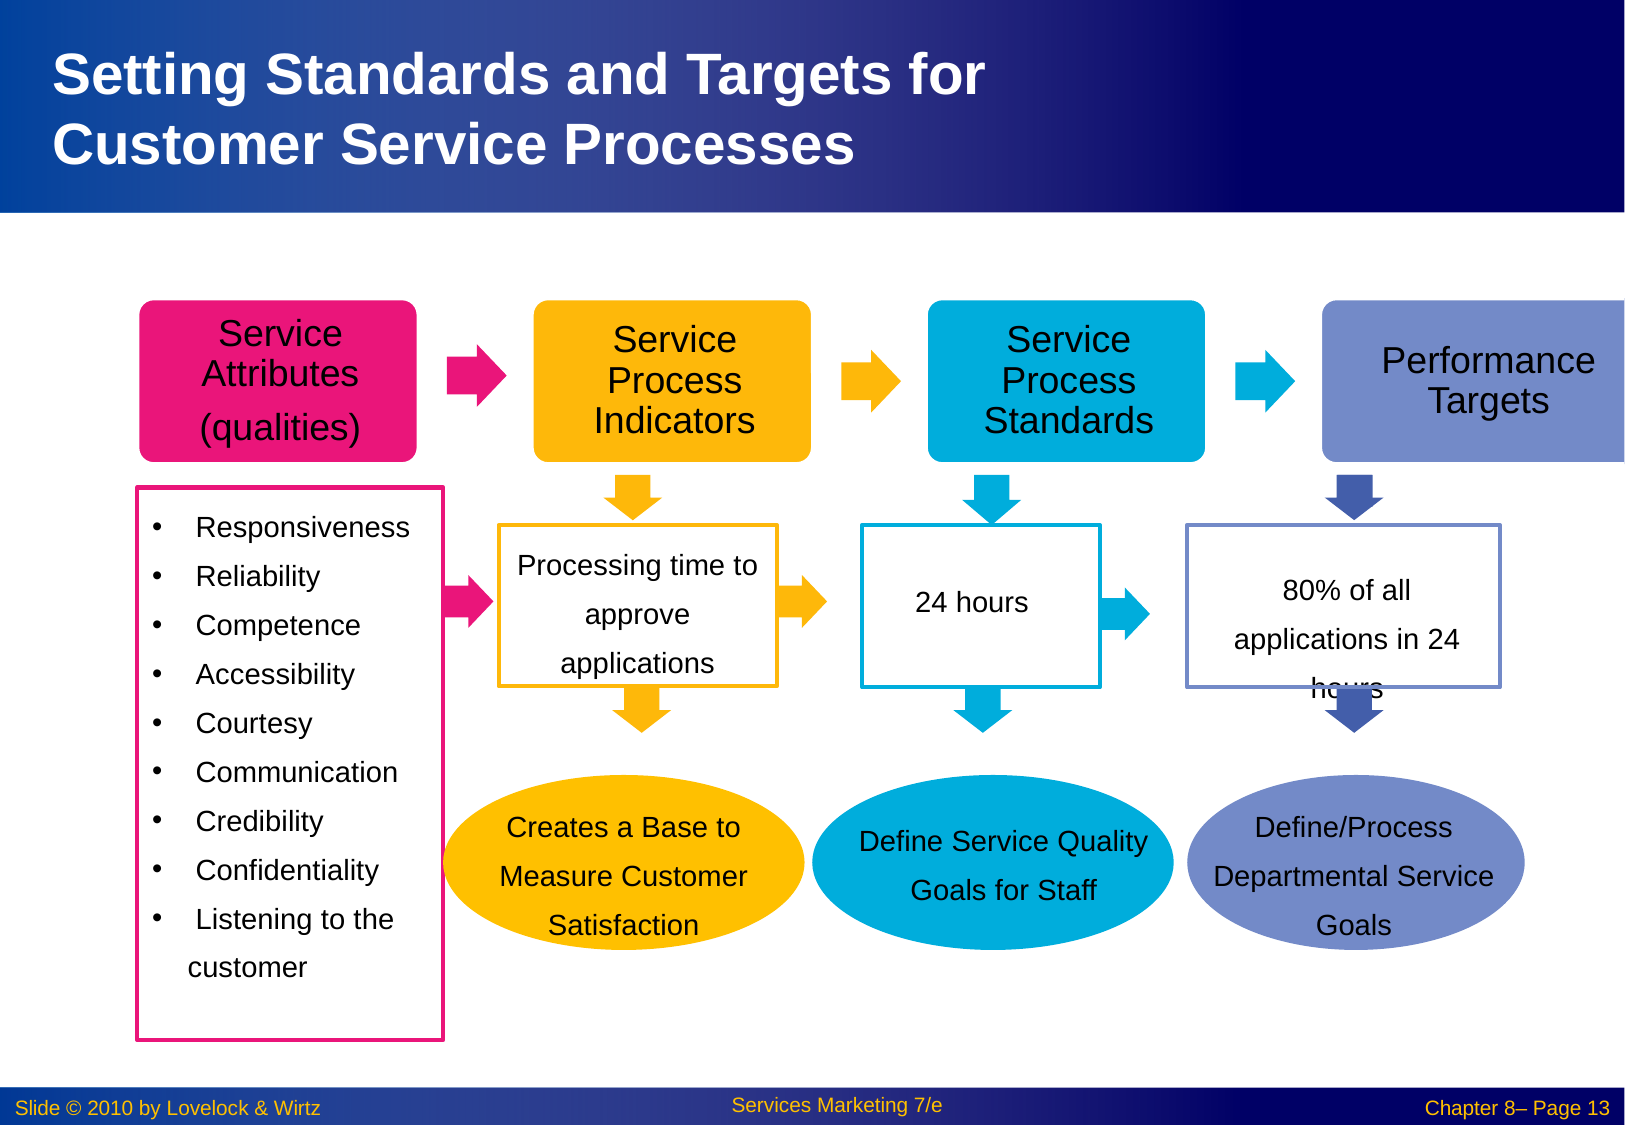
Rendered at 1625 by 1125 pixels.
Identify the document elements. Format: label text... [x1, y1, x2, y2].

title Setting Standards and Targets for Customer Service Processes [36, 37, 1088, 176]
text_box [136, 199, 1525, 1048]
